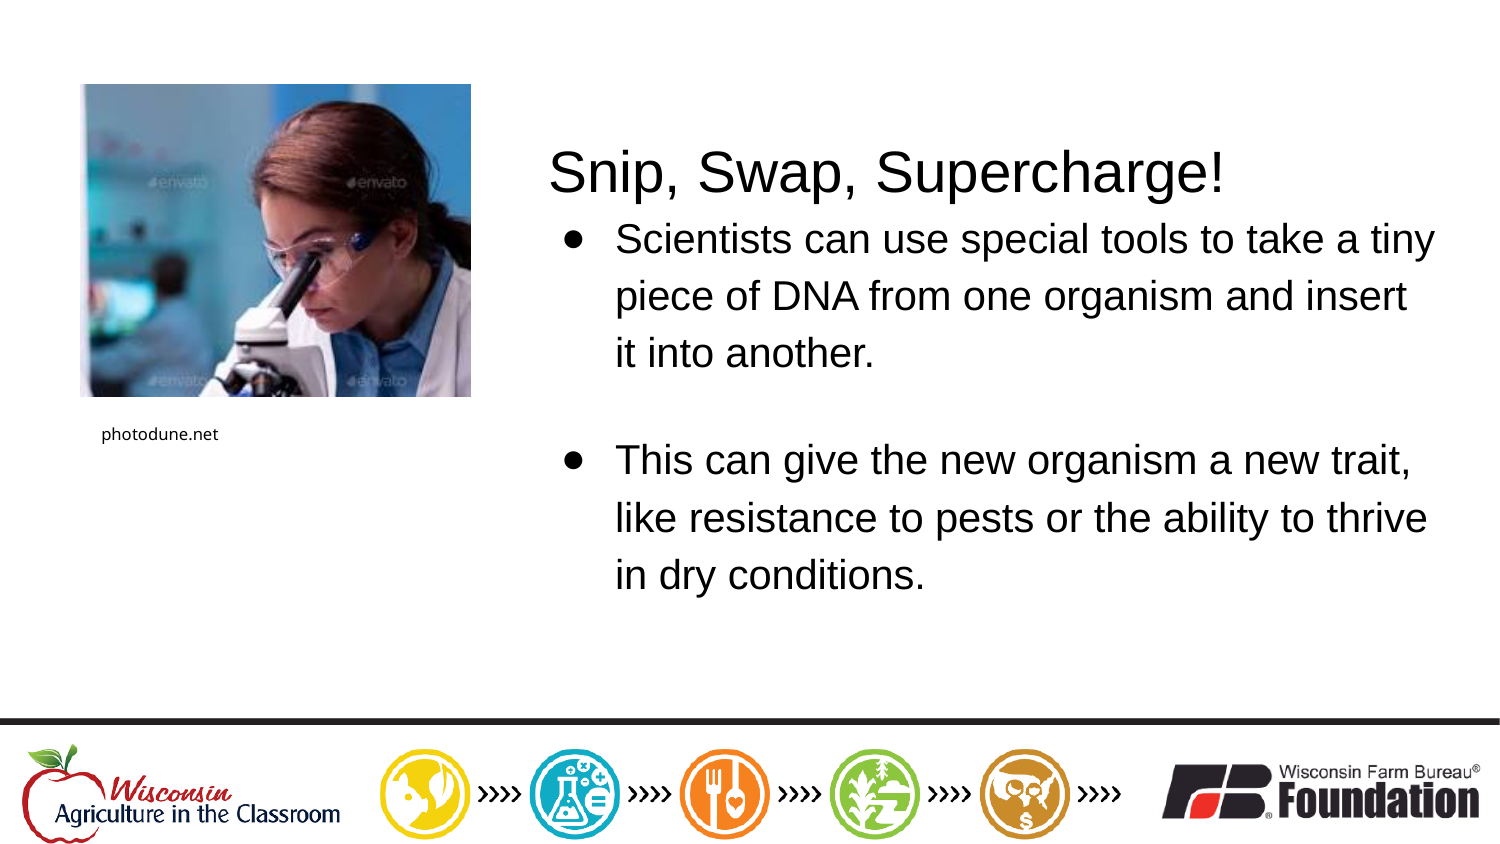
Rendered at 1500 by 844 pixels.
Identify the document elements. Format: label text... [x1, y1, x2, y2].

text_box photodune.net [86, 408, 407, 448]
picture [0, 718, 1500, 844]
picture [79, 84, 472, 397]
title Snip, Swap, Supercharge! Scientists can use special tools to take a tiny piece of DNA from one organism and insert it into another. This can give the new organism a new trait, like resistance to pests or the ability to thrive in dry conditions. [533, 84, 1453, 613]
